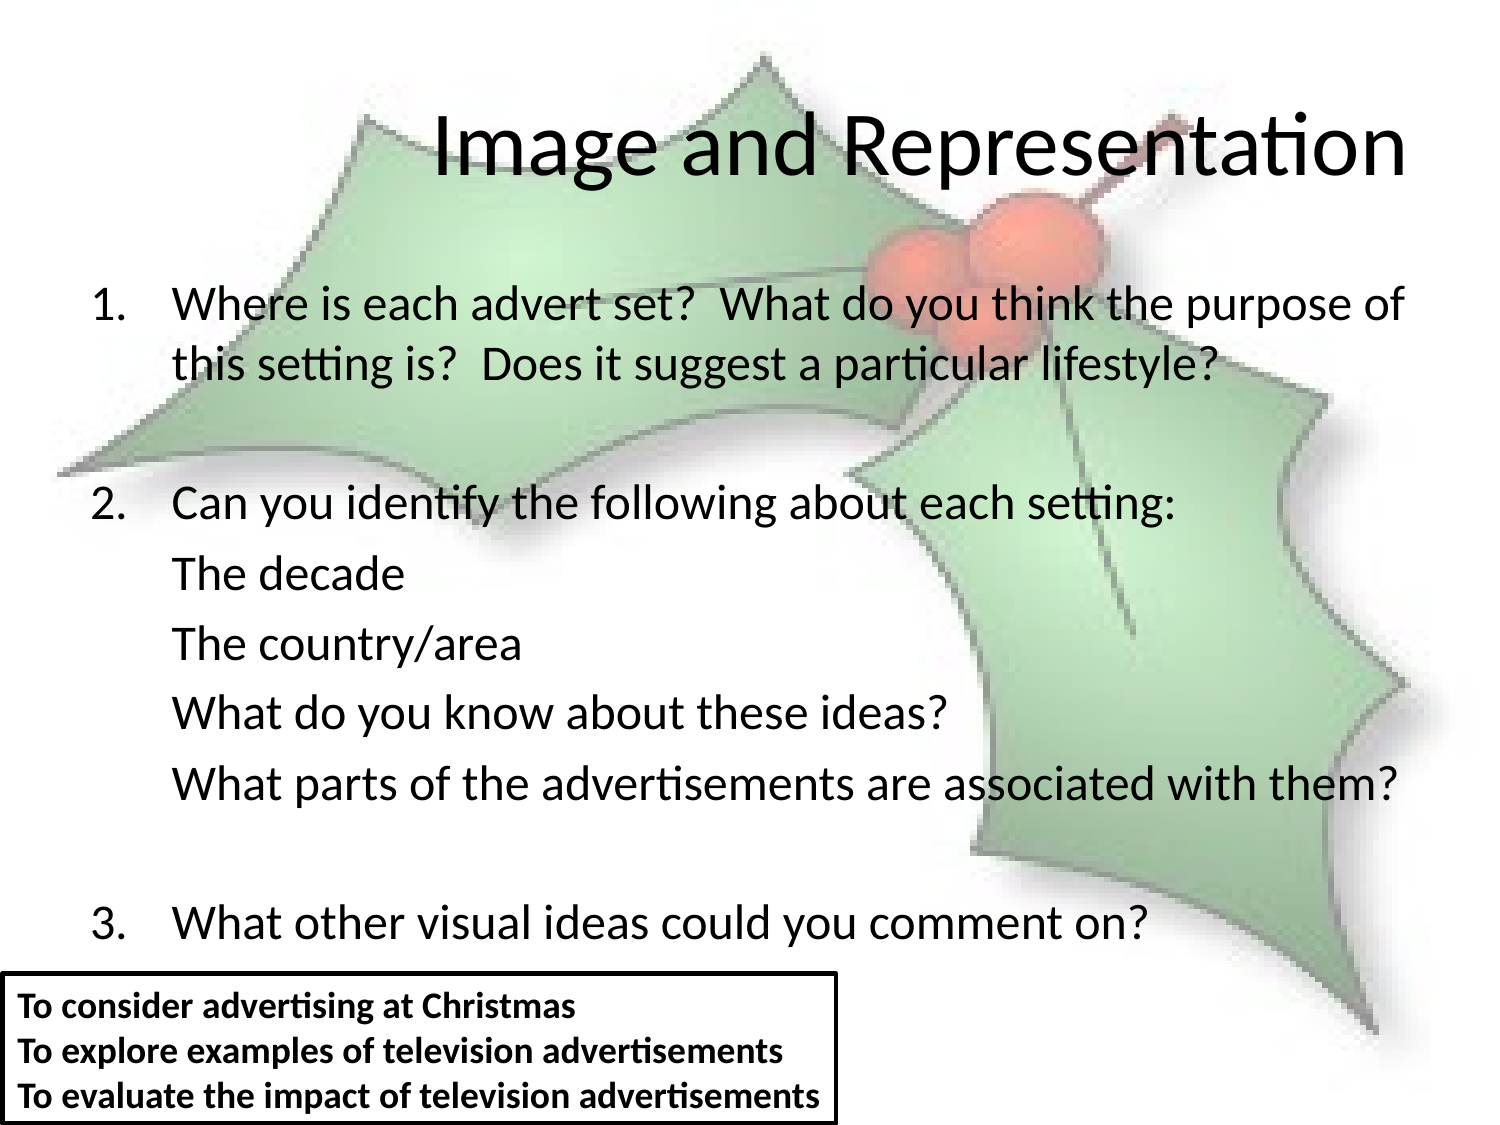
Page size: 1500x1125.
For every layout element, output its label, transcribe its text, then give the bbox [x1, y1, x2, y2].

title Image and Representation [75, 45, 1425, 233]
text_box To consider advertising at Christmas To explore examples of television advertisements To evaluate the impact of television advertisements [2, 973, 836, 1124]
list Where is each advert set? What do you think the purpose of this setting is? Does it suggest a particular lifestyle? Can you identify the following about each setting: The decade The country/area What do you know about these ideas? What parts of the advertisements are associated with them? 3. What other visual ideas could you comment on? [75, 262, 1425, 1005]
